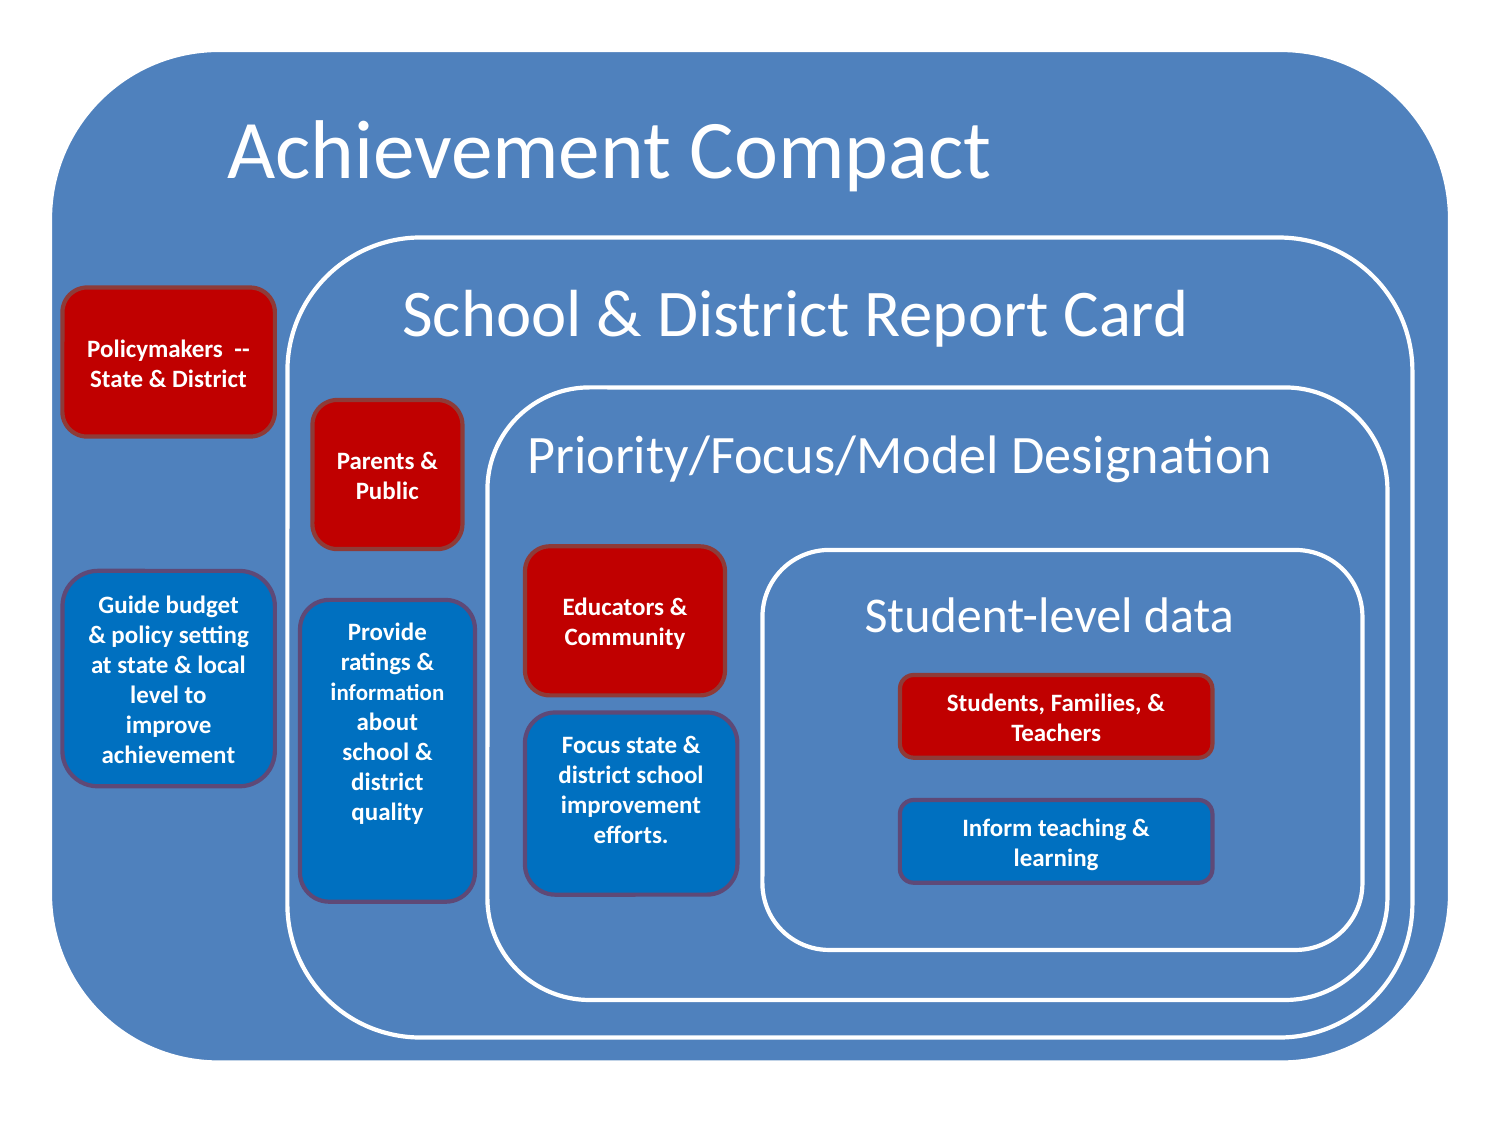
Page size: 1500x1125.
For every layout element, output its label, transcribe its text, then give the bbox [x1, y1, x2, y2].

text_box School & District Report Card [387, 262, 1325, 358]
text_box [485, 419, 1390, 1003]
text_box Inform teaching & learning [897, 797, 1215, 885]
text_box Priority/Focus/Model Designation [512, 412, 1363, 493]
text_box [47, 47, 1453, 1065]
text_box [519, 385, 1355, 412]
text_box Student-level data [849, 574, 1313, 650]
text_box Educators & Community [522, 544, 728, 698]
text_box Provide ratings & information about school & district quality [297, 597, 478, 904]
text_box [285, 235, 1415, 1040]
text_box Achievement Compact [212, 87, 1288, 203]
text_box Focus state & district school improvement efforts. [522, 710, 740, 897]
text_box Policymakers -- State & District [60, 285, 277, 439]
text_box Guide budget & policy setting at state & local level to improve achievement [60, 568, 277, 789]
text_box [760, 547, 1365, 953]
text_box Students, Families, & Teachers [897, 672, 1215, 760]
text_box Parents & Public [310, 397, 465, 552]
